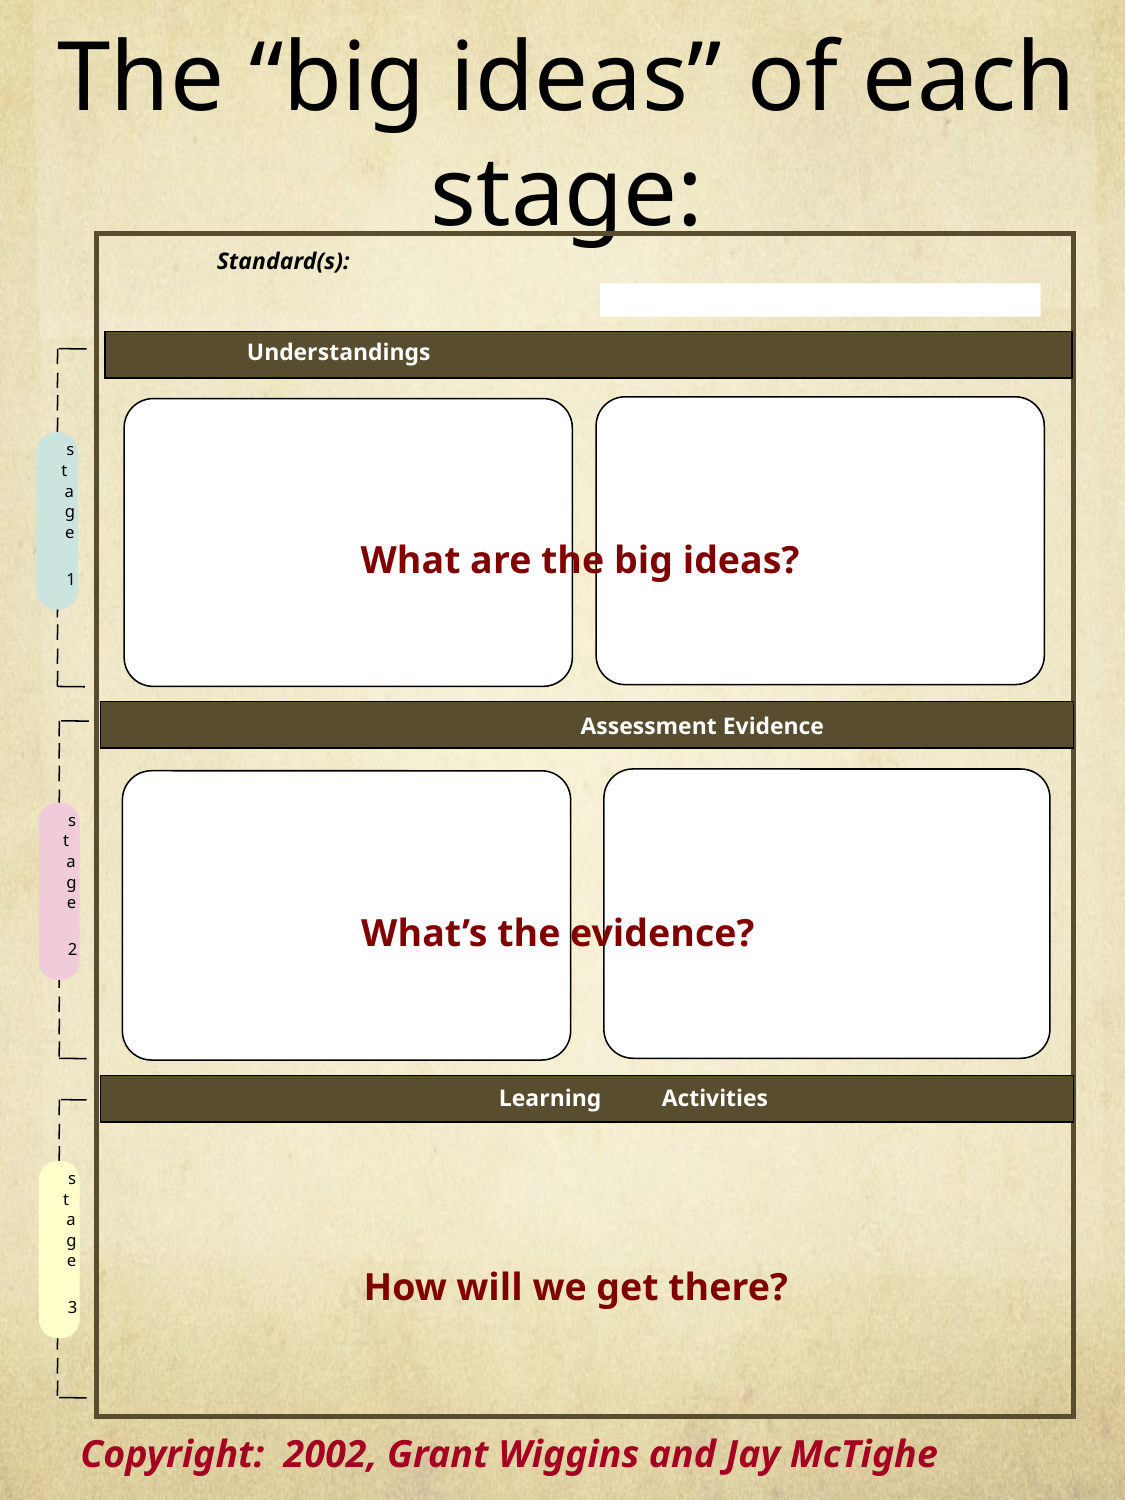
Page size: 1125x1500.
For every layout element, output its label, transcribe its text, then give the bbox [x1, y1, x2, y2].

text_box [36, 232, 1075, 1418]
title The “big ideas” of each stage: [9, 33, 1125, 226]
text_box Copyright: 2002, Grant Wiggins and Jay McTighe [65, 1436, 1068, 1500]
picture [0, 0, 1125, 1500]
